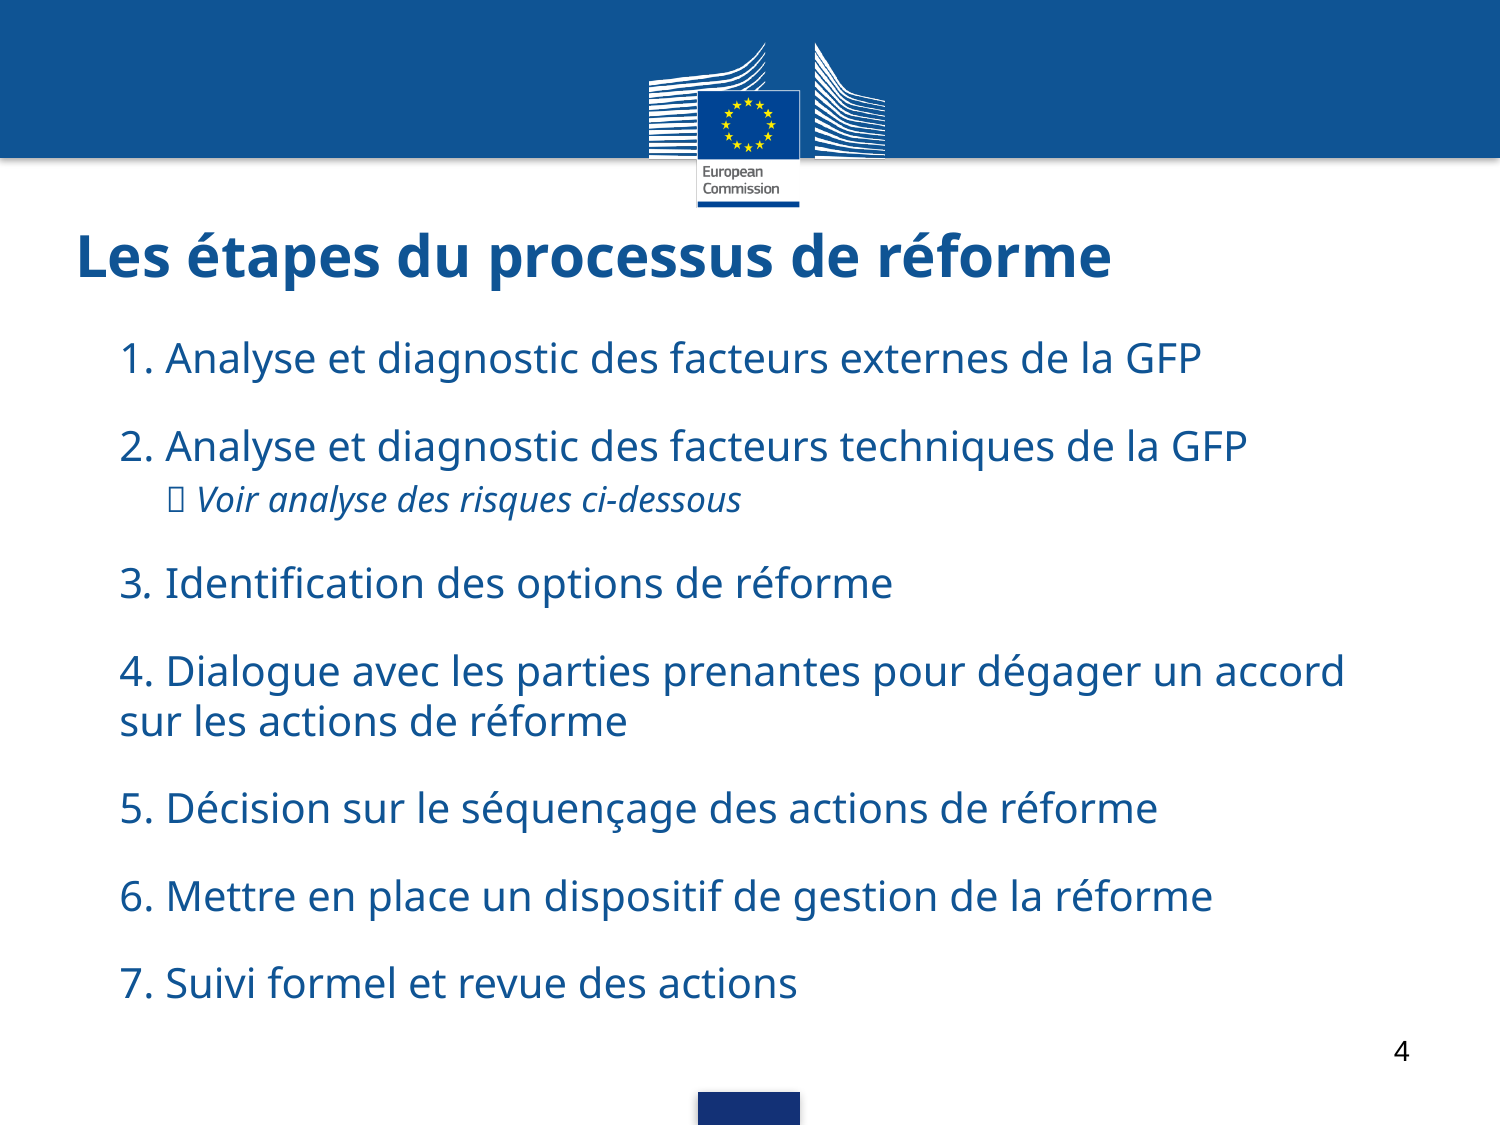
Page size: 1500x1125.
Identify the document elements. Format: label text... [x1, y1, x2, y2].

list 1. Analyse et diagnostic des facteurs externes de la GFP 2. Analyse et diagnostic des facteurs techniques de la GFP  Voir analyse des risques ci-dessous 3. Identification des options de réforme 4. Dialogue avec les parties prenantes pour dégager un accord sur les actions de réforme 5. Décision sur le séquençage des actions de réforme 6. Mettre en place un dispositif de gestion de la réforme 7. Suivi formel et revue des actions Jack Diamond 2013 [29, 349, 1380, 1081]
title Les étapes du processus de réforme [0, 160, 1500, 349]
slide_number 4 [1074, 1024, 1426, 1103]
picture [649, 42, 885, 160]
